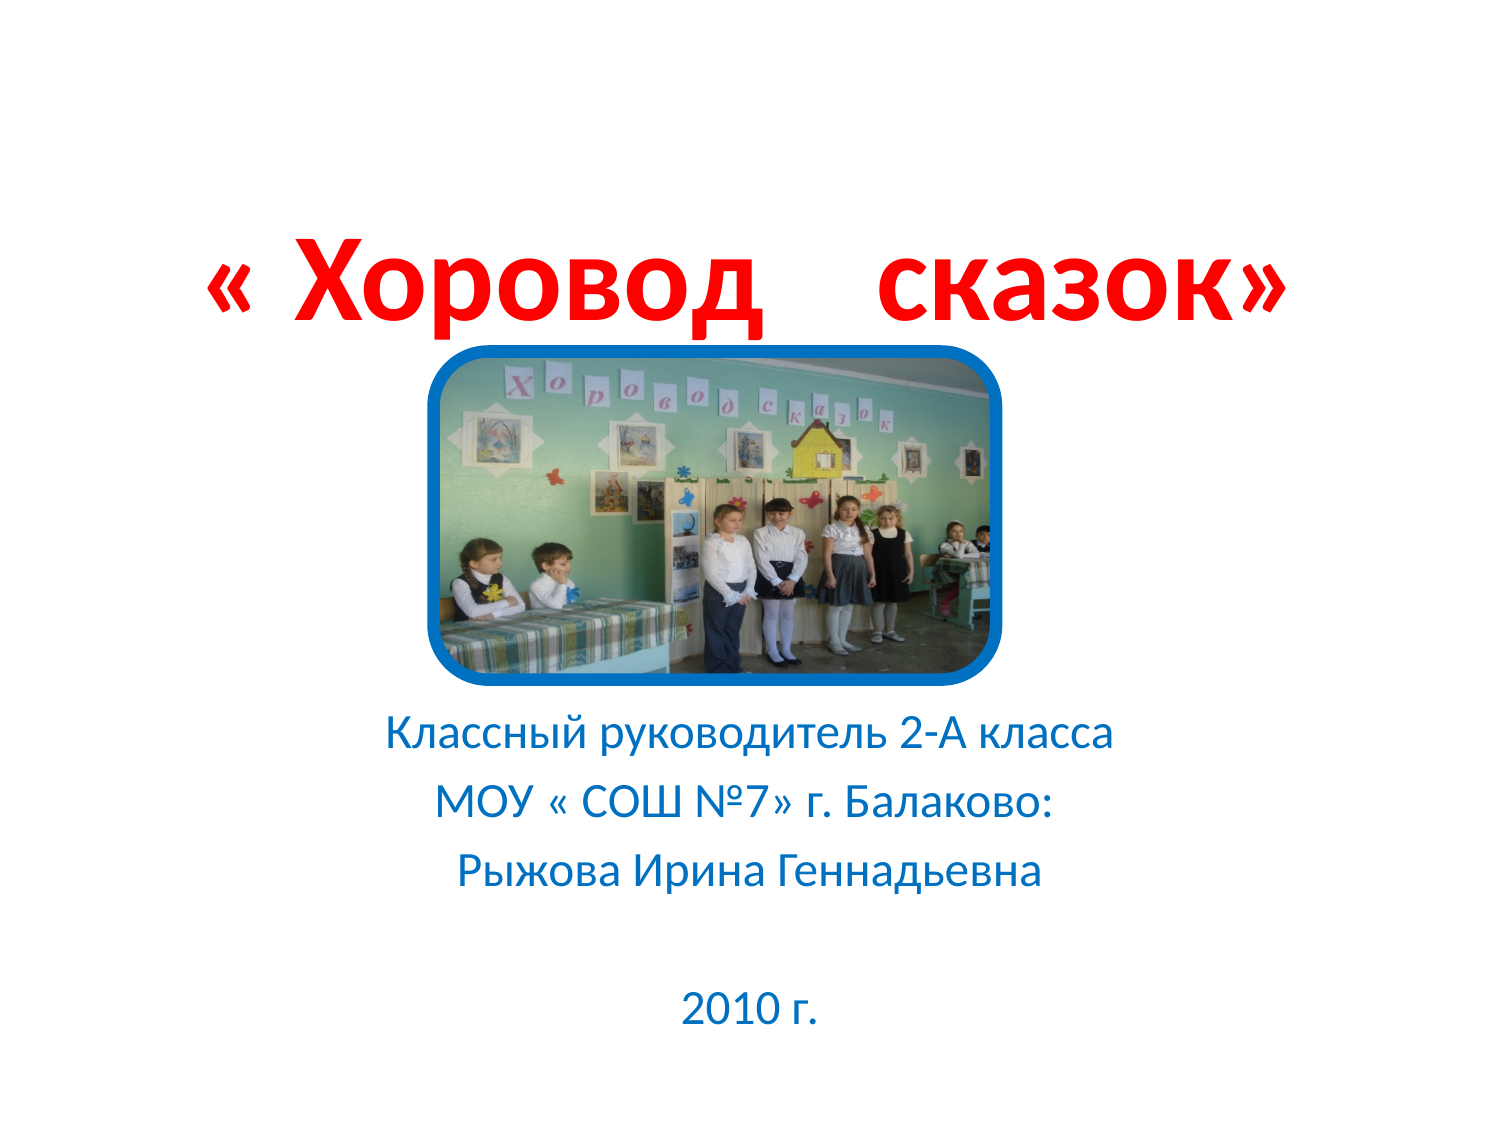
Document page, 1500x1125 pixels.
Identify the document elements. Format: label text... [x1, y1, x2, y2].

subtitle Классный руководитель 2-А класса МОУ « СОШ №7» г. Балаково: Рыжова Ирина Геннадьевна 2010 г. [225, 691, 1275, 1043]
picture [433, 351, 997, 680]
title « Хоровод сказок» [112, 23, 1388, 668]
